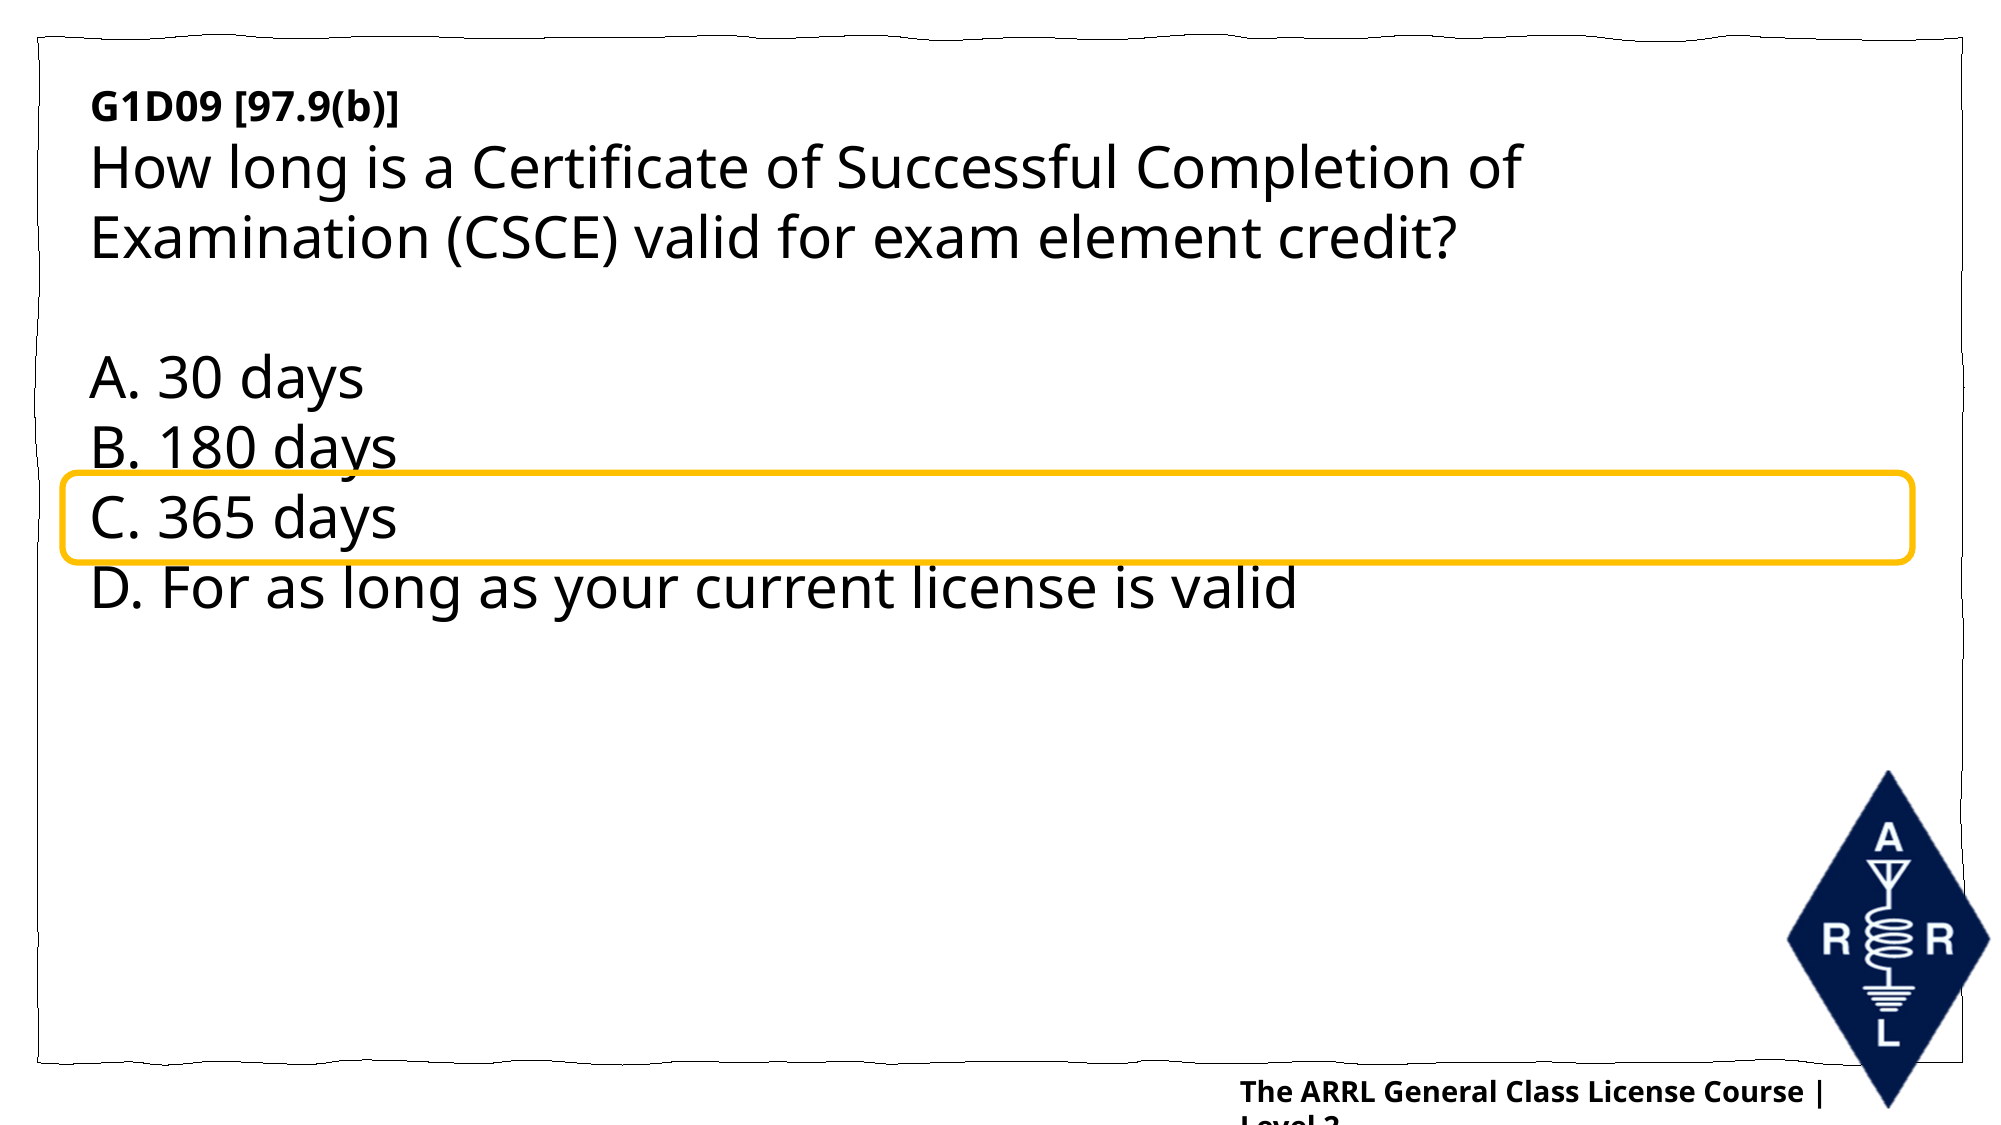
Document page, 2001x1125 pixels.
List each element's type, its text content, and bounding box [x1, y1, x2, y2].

text_box G1D09 [97.9(b)] How long is a Certificate of Successful Completion of Examination (CSCE) valid for exam element credit? A. 30 days B. 180 days C. 365 days D. For as long as your current license is valid [75, 72, 1850, 471]
text_box G1D09 [97.9(b)] How long is a Certificate of Successful Completion of Examination (CSCE) valid for exam element credit? A. 30 days B. 180 days C. 365 days D. For as long as your current license is valid [75, 564, 1850, 628]
picture [1773, 752, 1999, 1125]
text_box [61, 471, 1914, 564]
